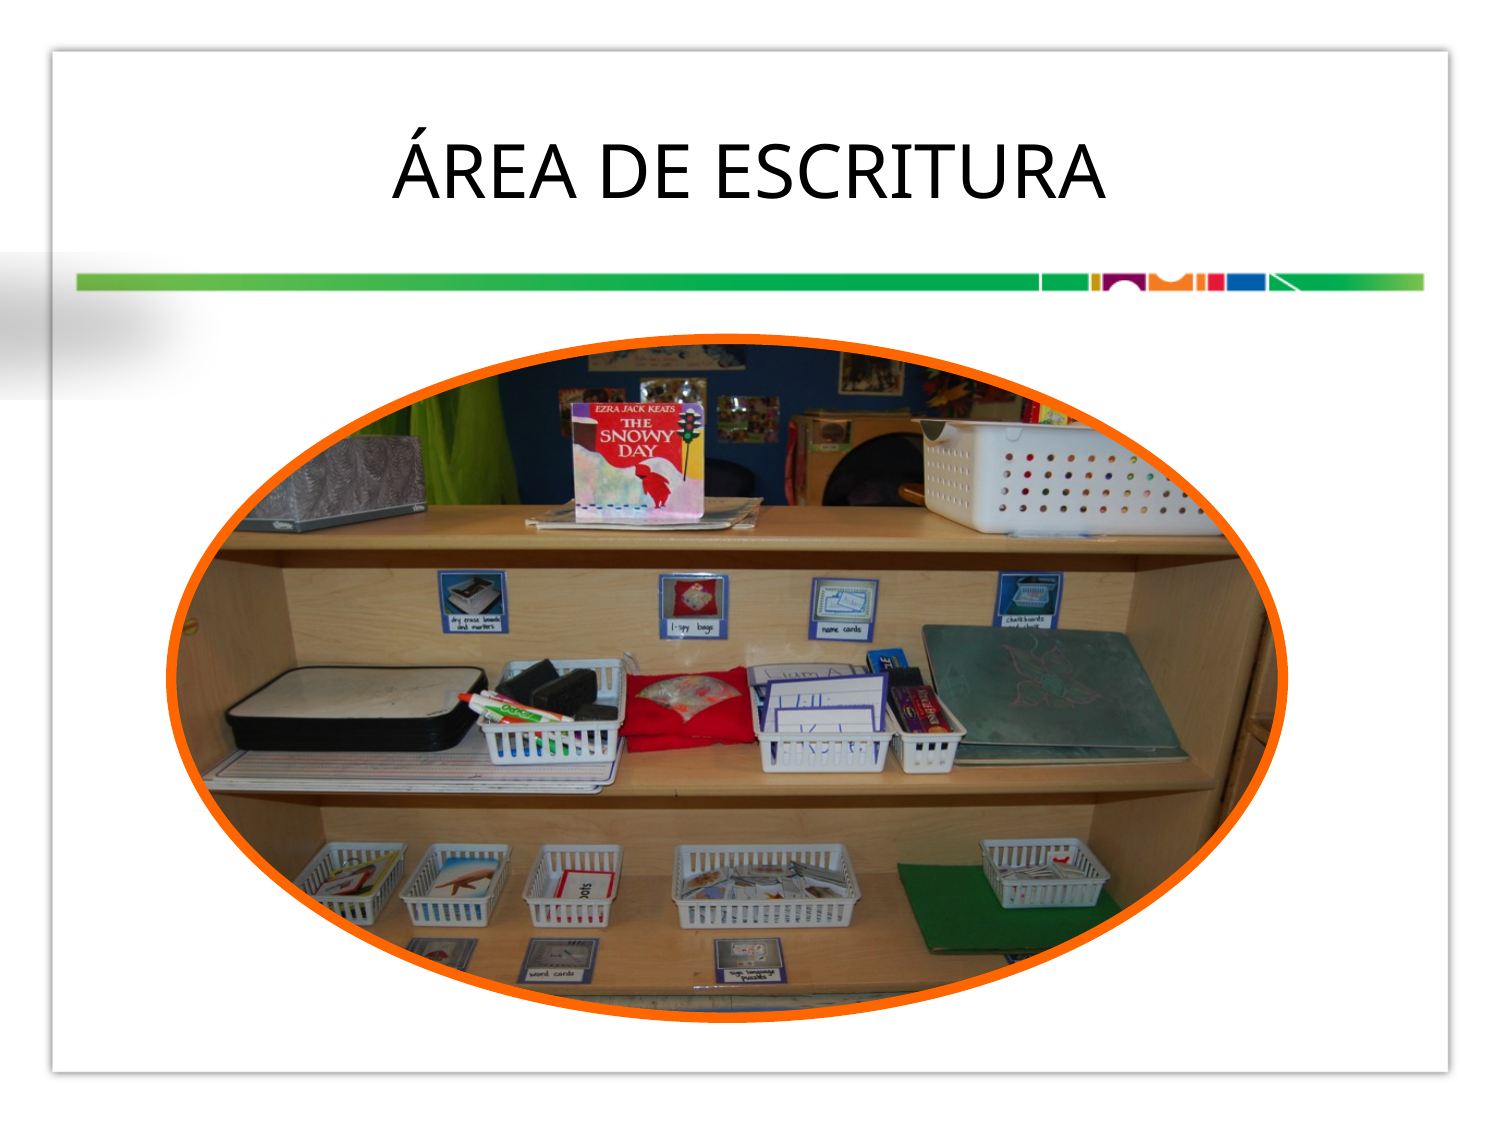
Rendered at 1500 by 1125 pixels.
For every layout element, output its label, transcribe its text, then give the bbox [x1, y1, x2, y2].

title Área de escritura [54, 75, 1446, 263]
picture [0, 0, 1500, 1125]
